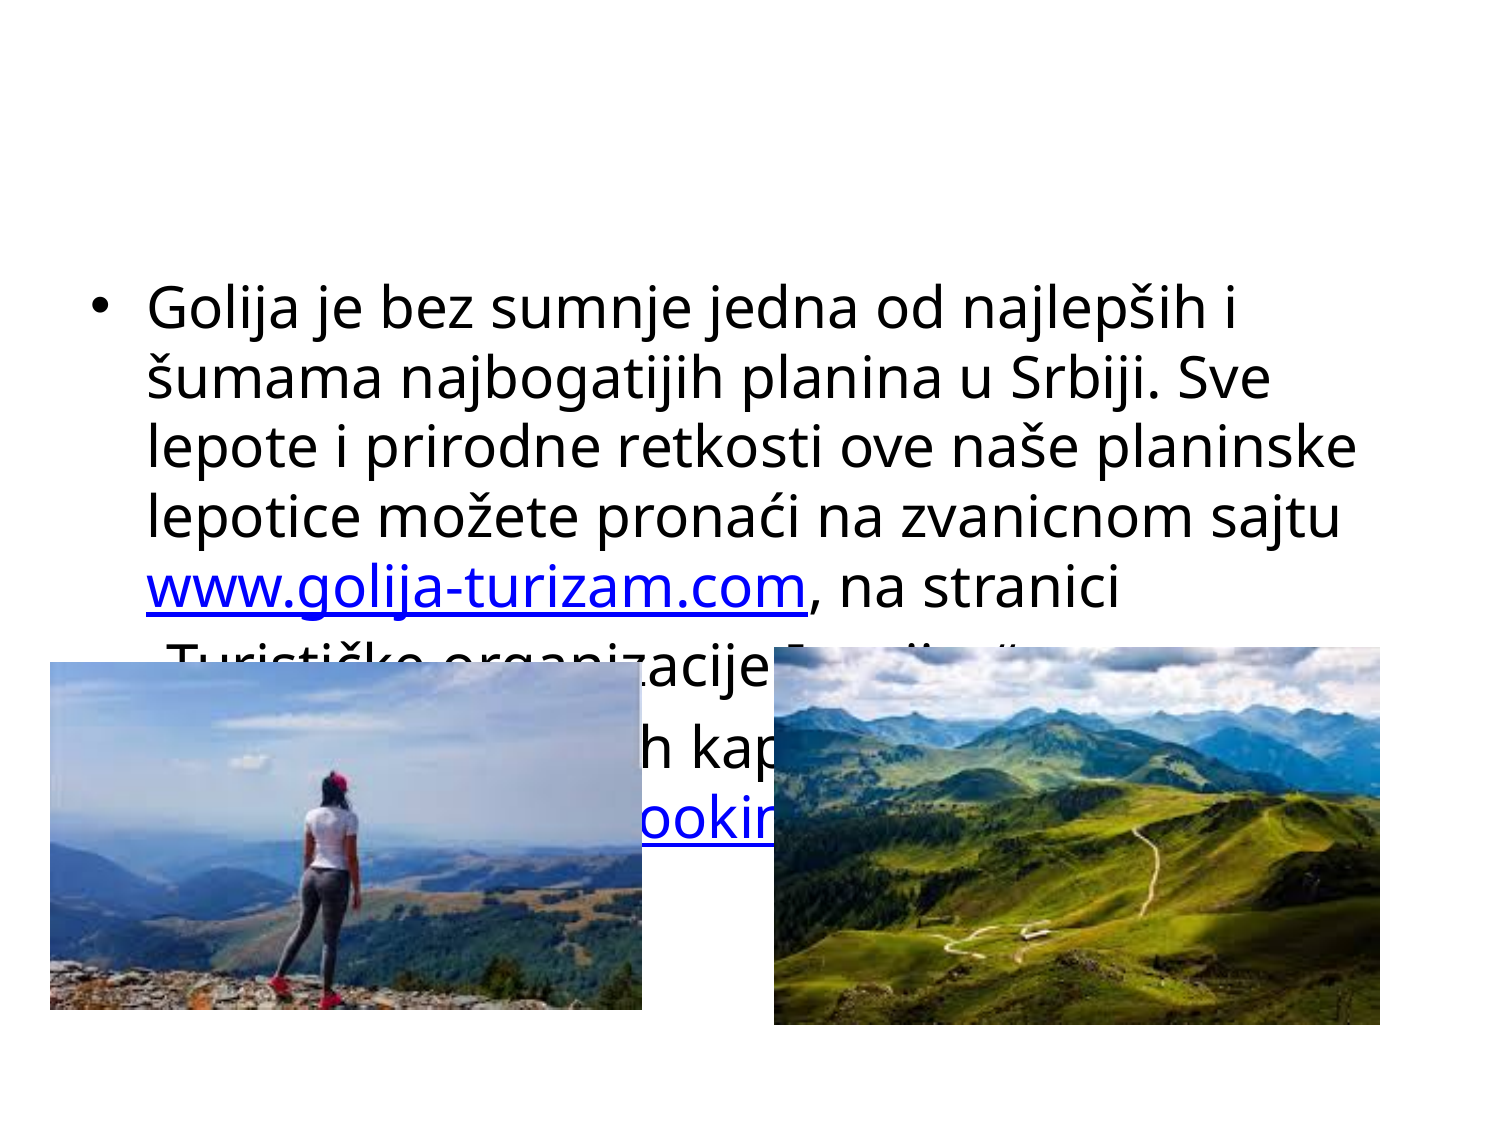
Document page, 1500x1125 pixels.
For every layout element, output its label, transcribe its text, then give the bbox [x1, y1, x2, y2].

picture [774, 647, 1380, 1025]
list Golija je bez sumnje jedna od najlepših i šumama najbogatijih planina u Srbiji. Sve lepote i prirodne retkosti ove naše planinske lepotice možete pronaći na zvanicnom sajtu www.golija-turizam.com, na stranici „Turističke organizacije Ivanjica“. Ponudu smeštajnih kapaciteta možete pronaći na www.booking.com [75, 262, 1425, 1005]
picture [49, 662, 642, 1010]
